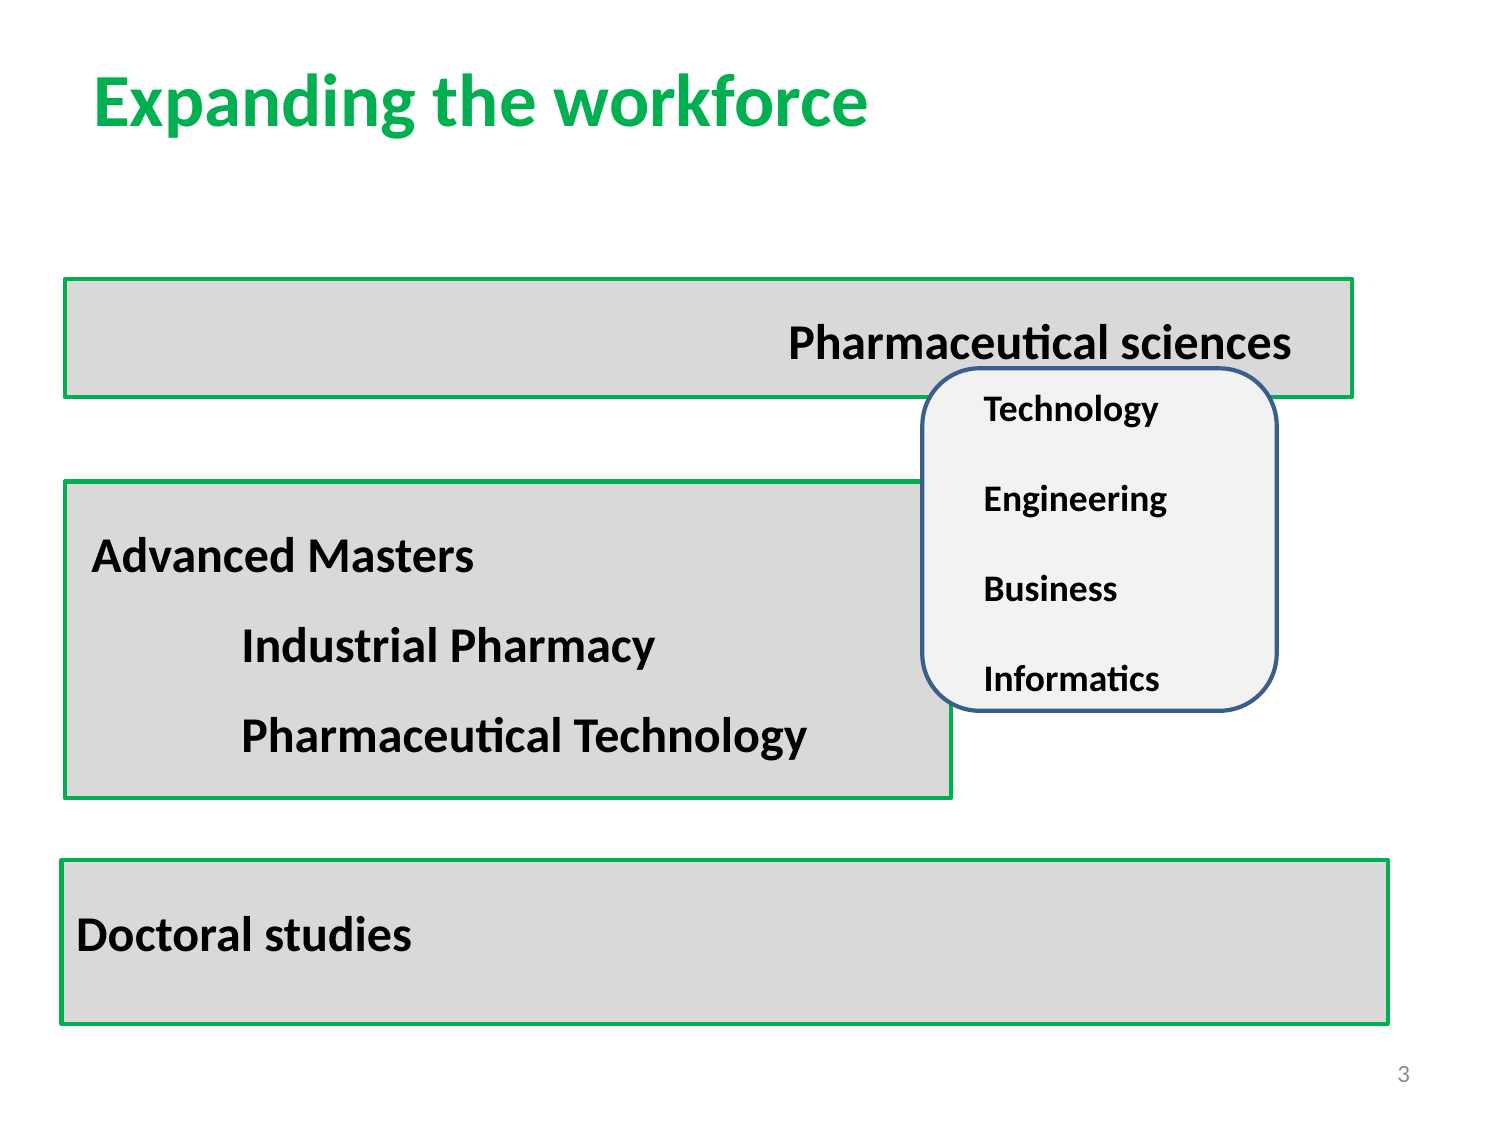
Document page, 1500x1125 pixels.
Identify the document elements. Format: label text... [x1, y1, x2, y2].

text_box Doctoral studies [61, 894, 1349, 969]
text_box [59, 858, 1390, 1026]
text_box Pharmaceutical sciences [773, 301, 1329, 377]
text_box Technology Engineering Business Informatics [969, 376, 1420, 707]
slide_number 3 [1074, 1042, 1425, 1103]
text_box Expanding the workforce [61, 44, 1500, 149]
text_box [63, 479, 953, 800]
text_box [920, 377, 969, 484]
text_box Advanced Masters Industrial Pharmacy Pharmaceutical Technology [76, 484, 1341, 770]
text_box [63, 277, 1354, 399]
